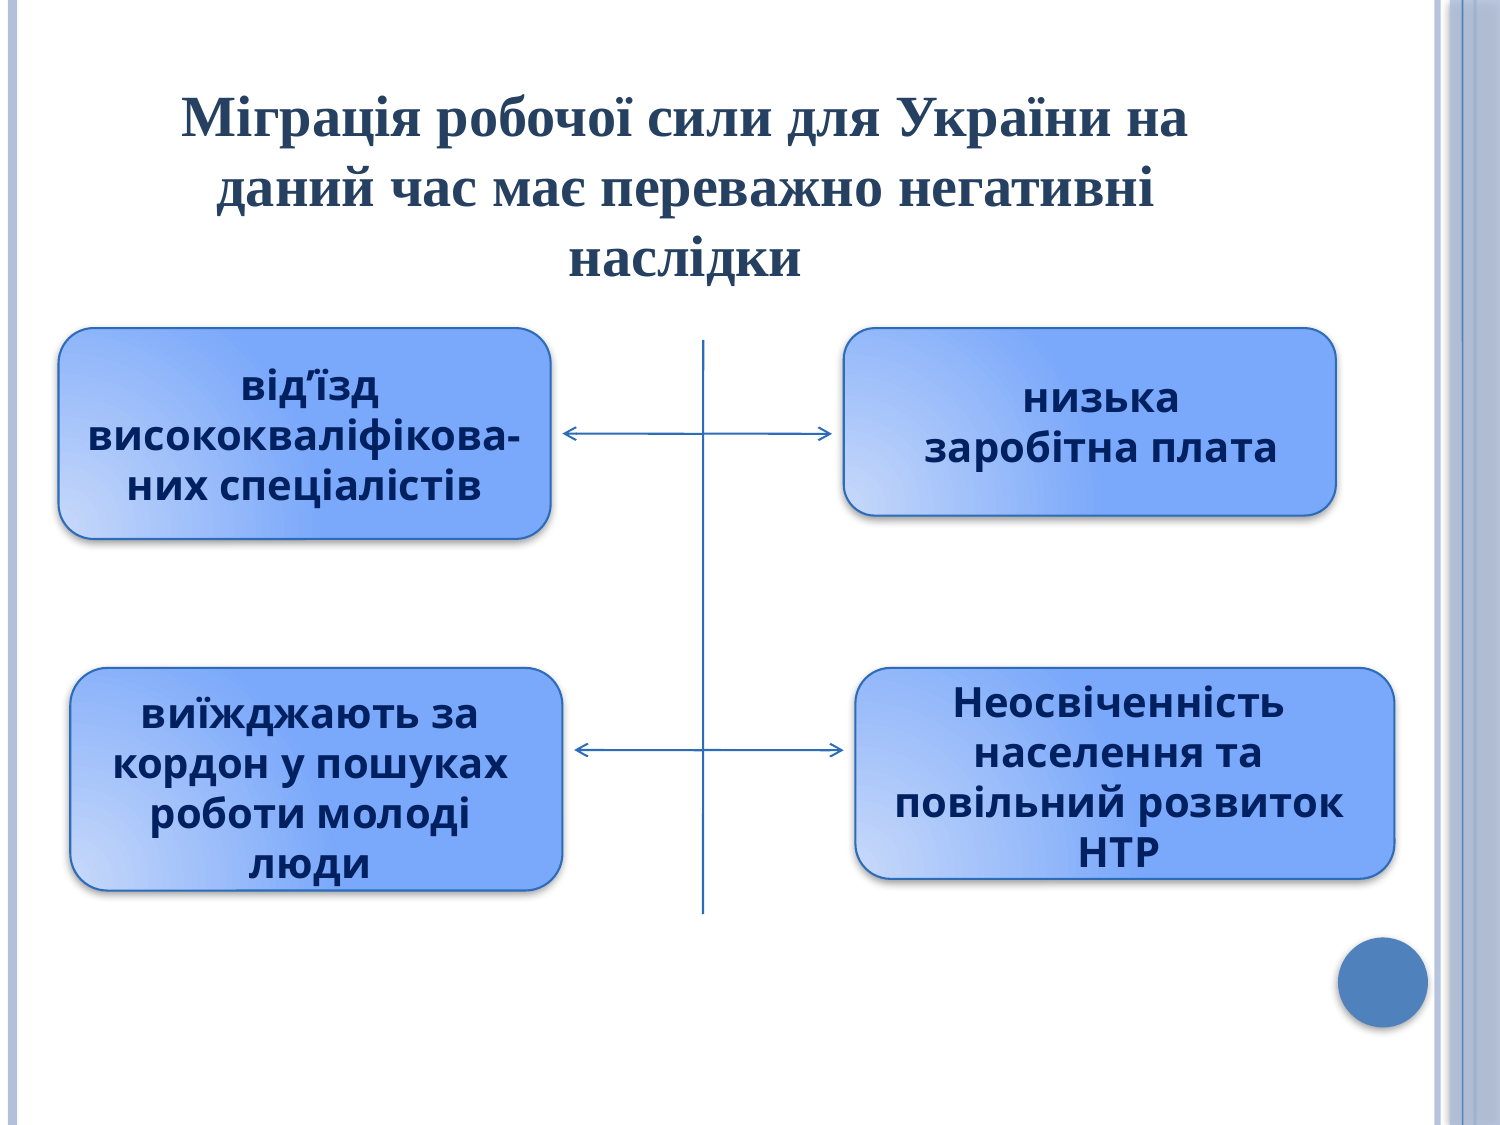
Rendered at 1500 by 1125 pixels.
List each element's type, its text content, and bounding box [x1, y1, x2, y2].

text_box Неосвіченність населення та повільний розвиток НТР [878, 667, 1360, 883]
text_box [59, 517, 550, 541]
text_box [842, 327, 1337, 517]
text_box Міграція робочої сили для України на даний час має переважно негативні наслідки [105, 70, 1266, 295]
text_box виїжджають за кордон у пошуках роботи молоді люди [70, 679, 551, 895]
text_box [854, 669, 878, 878]
text_box низька заробітна плата [902, 363, 1301, 478]
text_box [888, 666, 1396, 880]
text_box від’їзд висококваліфікова-них спеціалістів [58, 351, 551, 517]
text_box [79, 666, 564, 882]
text_box [59, 327, 550, 351]
